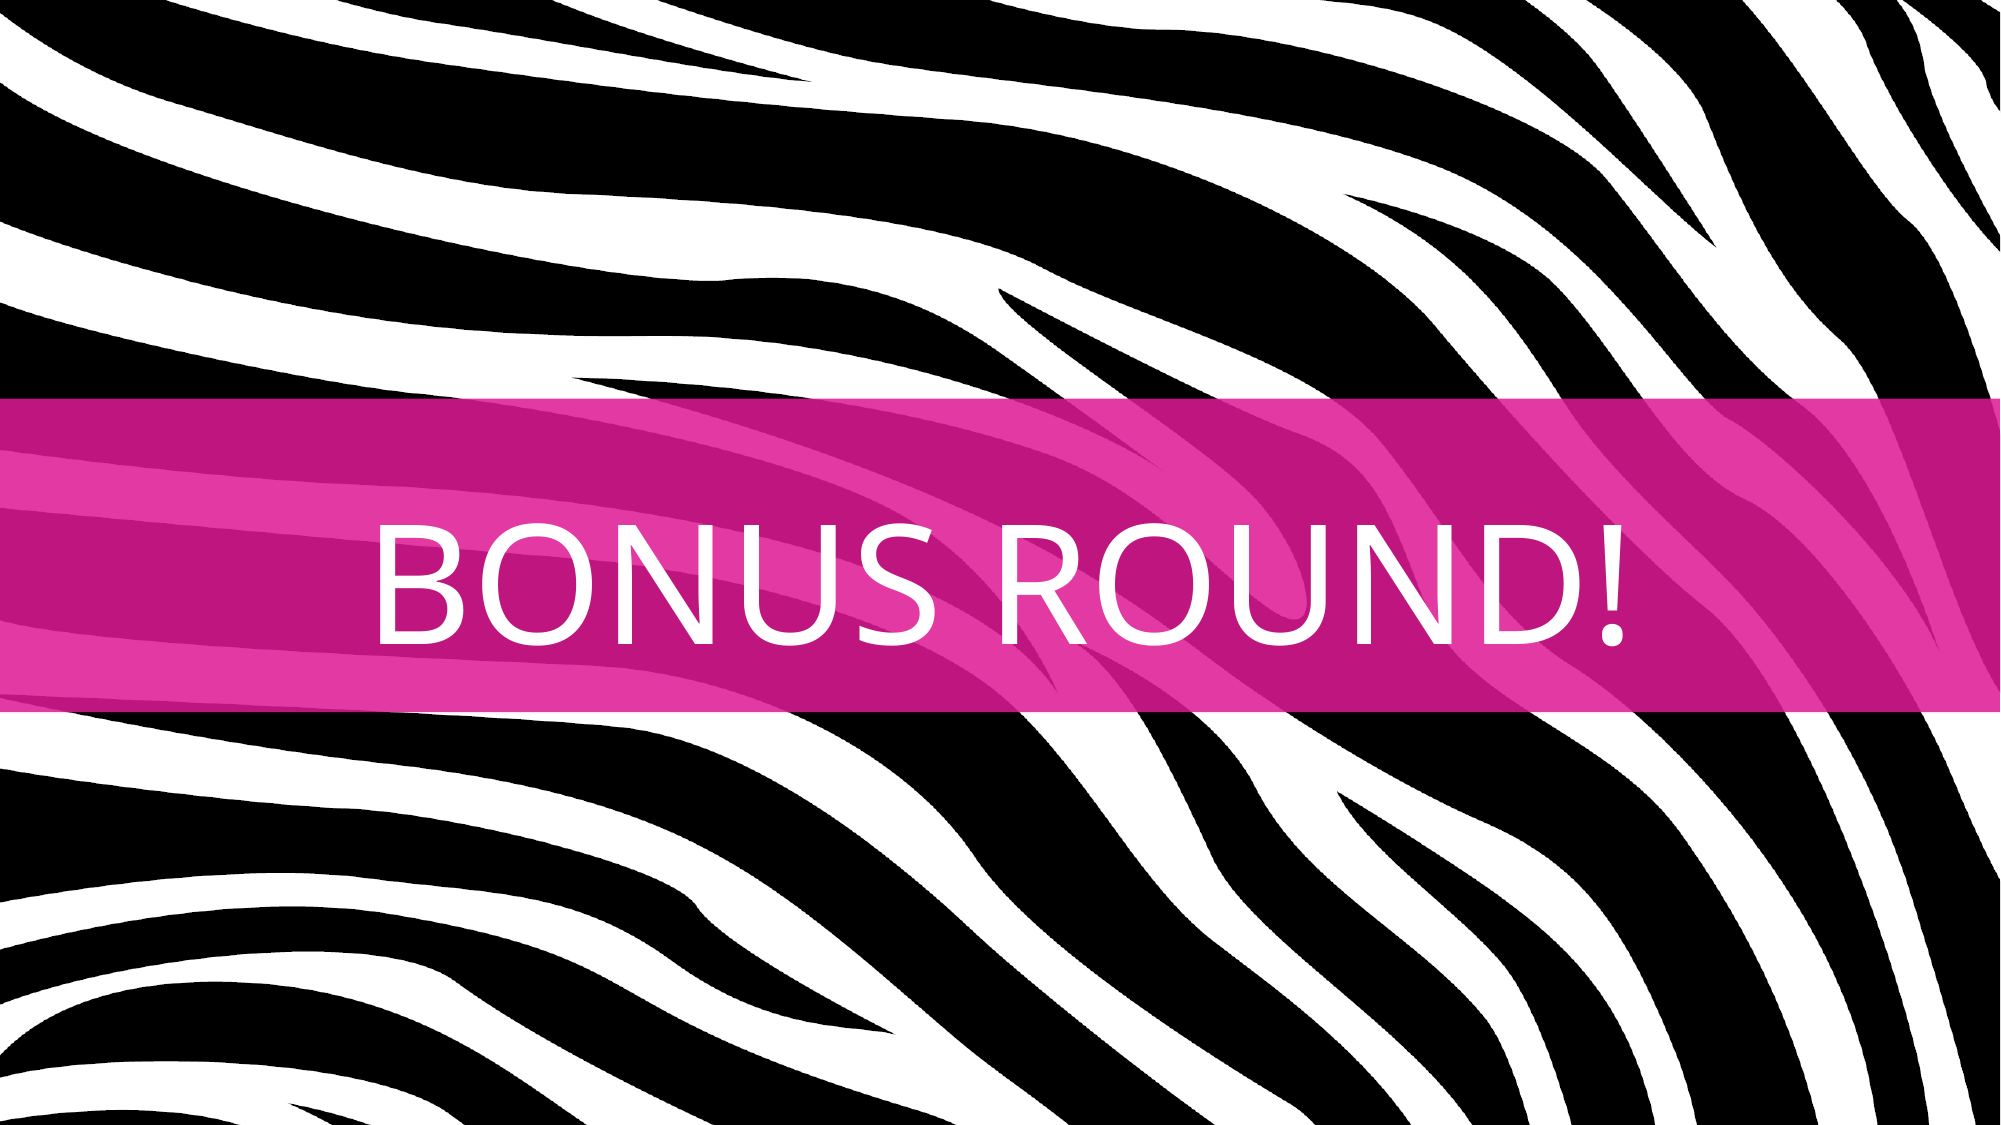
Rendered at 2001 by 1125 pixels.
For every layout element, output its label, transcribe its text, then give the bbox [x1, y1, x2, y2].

list BONUS ROUND! [137, 272, 1863, 986]
text_box [1863, 397, 2000, 713]
picture [0, 0, 2001, 1125]
text_box [0, 397, 137, 713]
